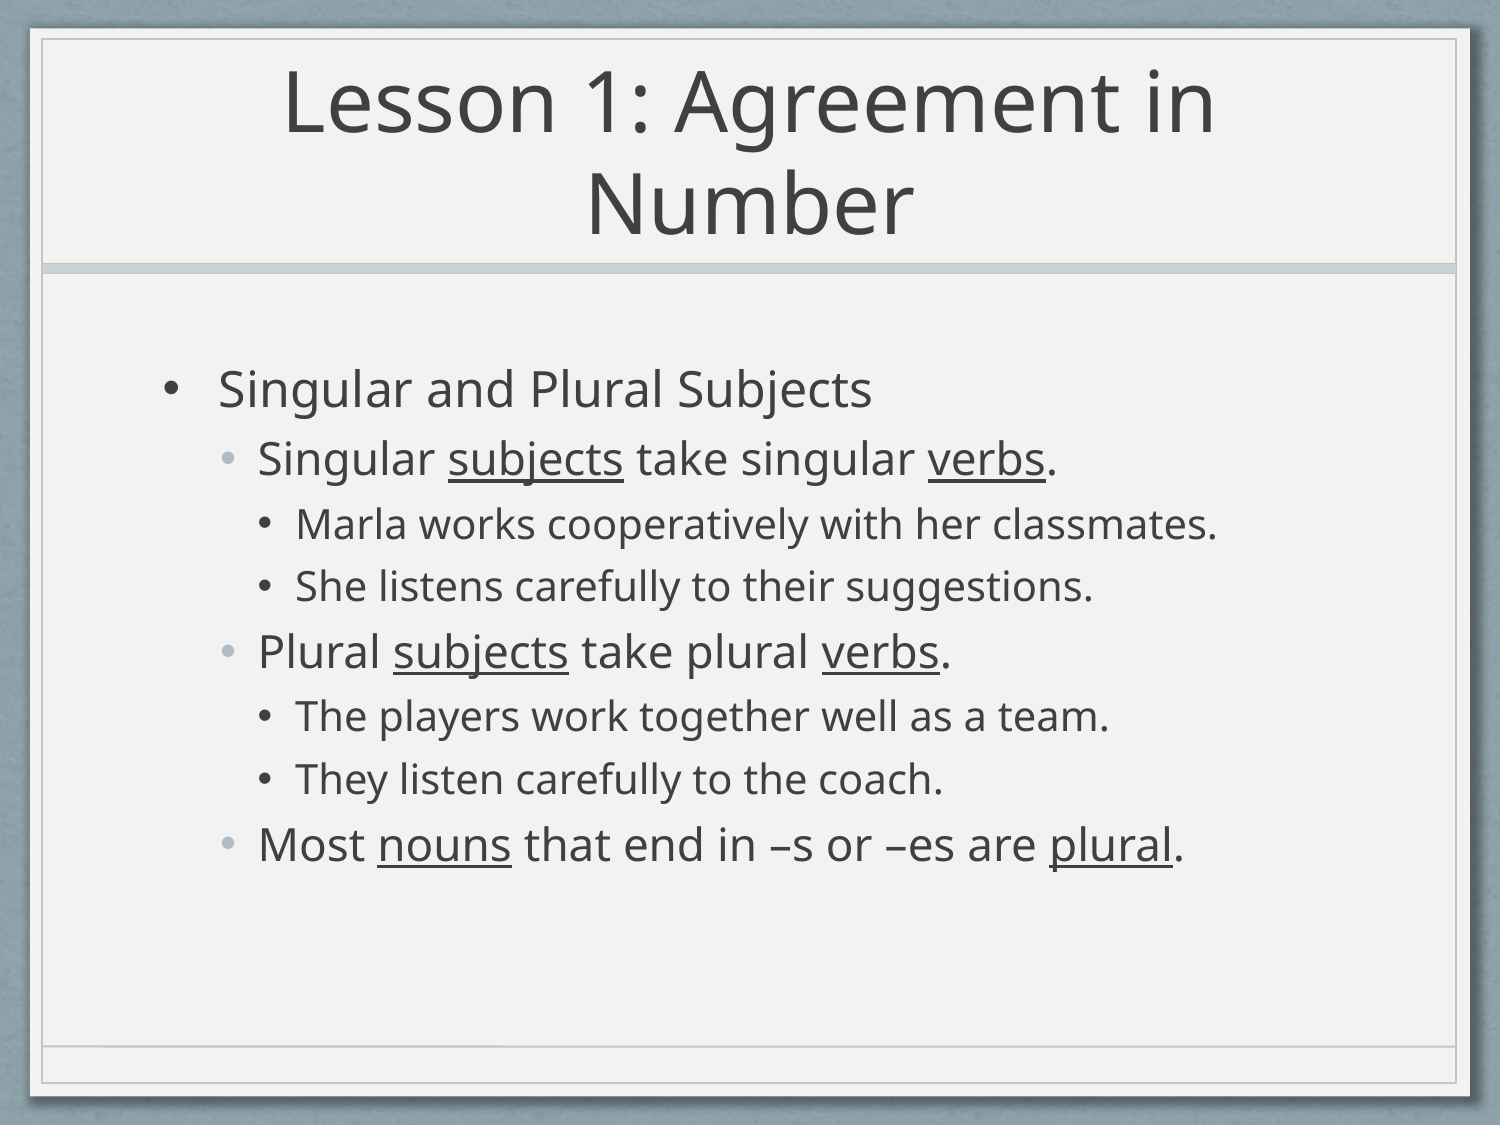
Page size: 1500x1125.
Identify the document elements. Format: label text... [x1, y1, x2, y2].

title Lesson 1: Agreement in Number [147, 40, 1353, 260]
list Singular and Plural Subjects Singular subjects take singular verbs. Marla works cooperatively with her classmates. She listens carefully to their suggestions. Plural subjects take plural verbs. The players work together well as a team. They listen carefully to the coach. Most nouns that end in –s or –es are plural. [147, 350, 1353, 995]
